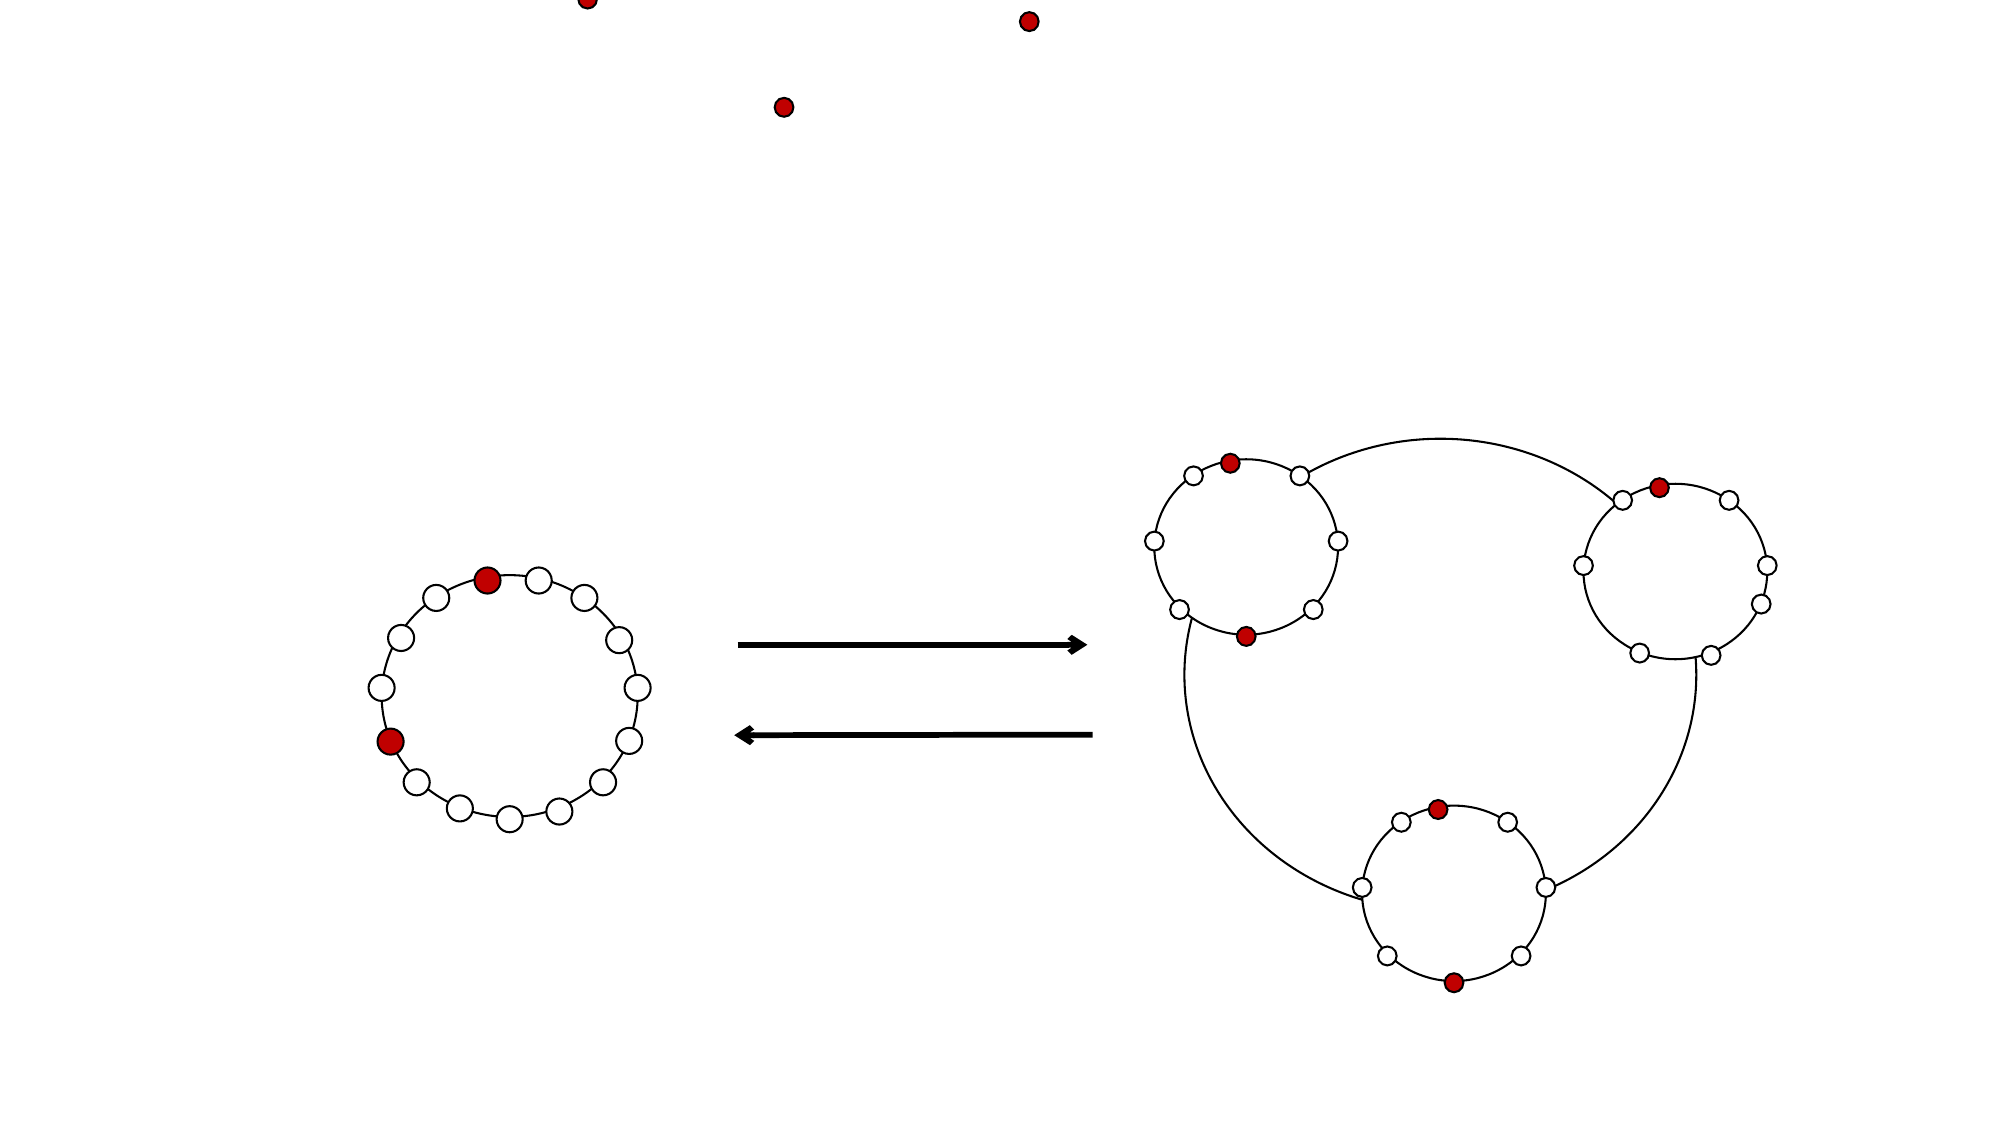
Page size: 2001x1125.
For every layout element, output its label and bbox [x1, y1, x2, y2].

text_box [368, 438, 1777, 993]
text_box [1018, 11, 1040, 33]
text_box [773, 96, 795, 118]
text_box [577, 0, 598, 10]
